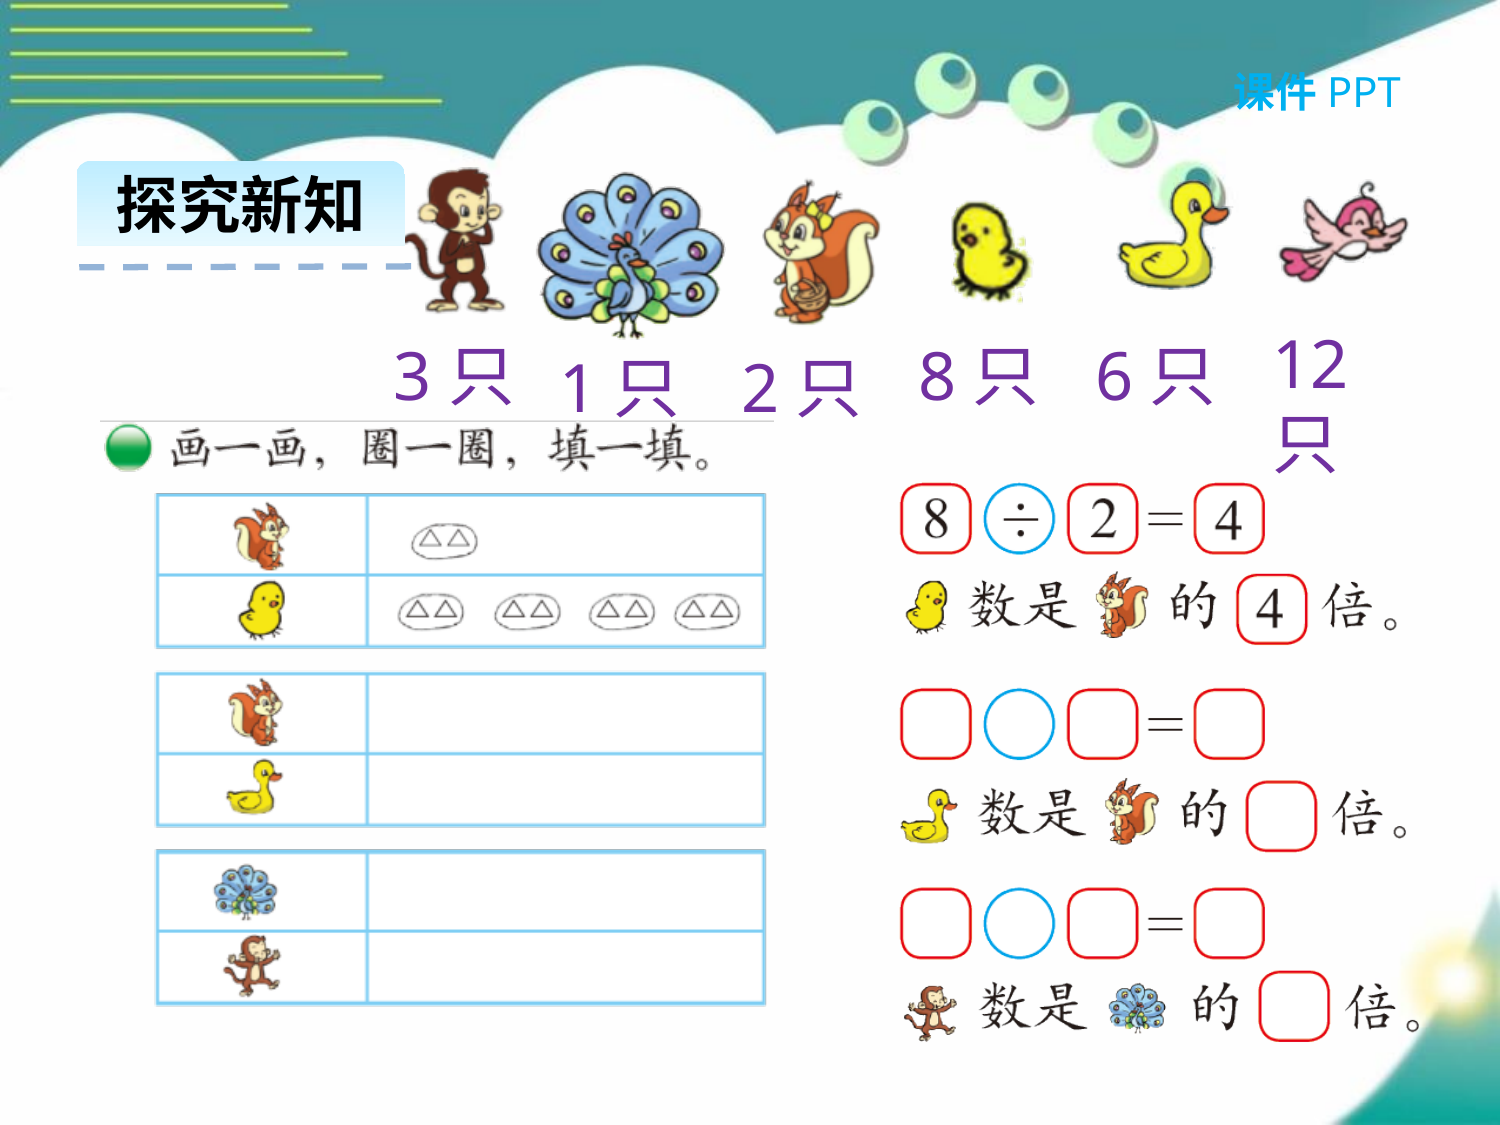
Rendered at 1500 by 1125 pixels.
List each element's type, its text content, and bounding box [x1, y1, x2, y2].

text_box 课件PPT [1218, 58, 1418, 124]
text_box 8只 [903, 326, 1069, 421]
text_box 3只 [371, 352, 537, 419]
text_box 12只 [1257, 314, 1424, 474]
text_box 2只 [726, 337, 892, 433]
text_box 6只 [1080, 326, 1246, 421]
text_box 1只 [537, 357, 703, 419]
picture [0, 0, 1500, 1125]
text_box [76, 160, 420, 268]
